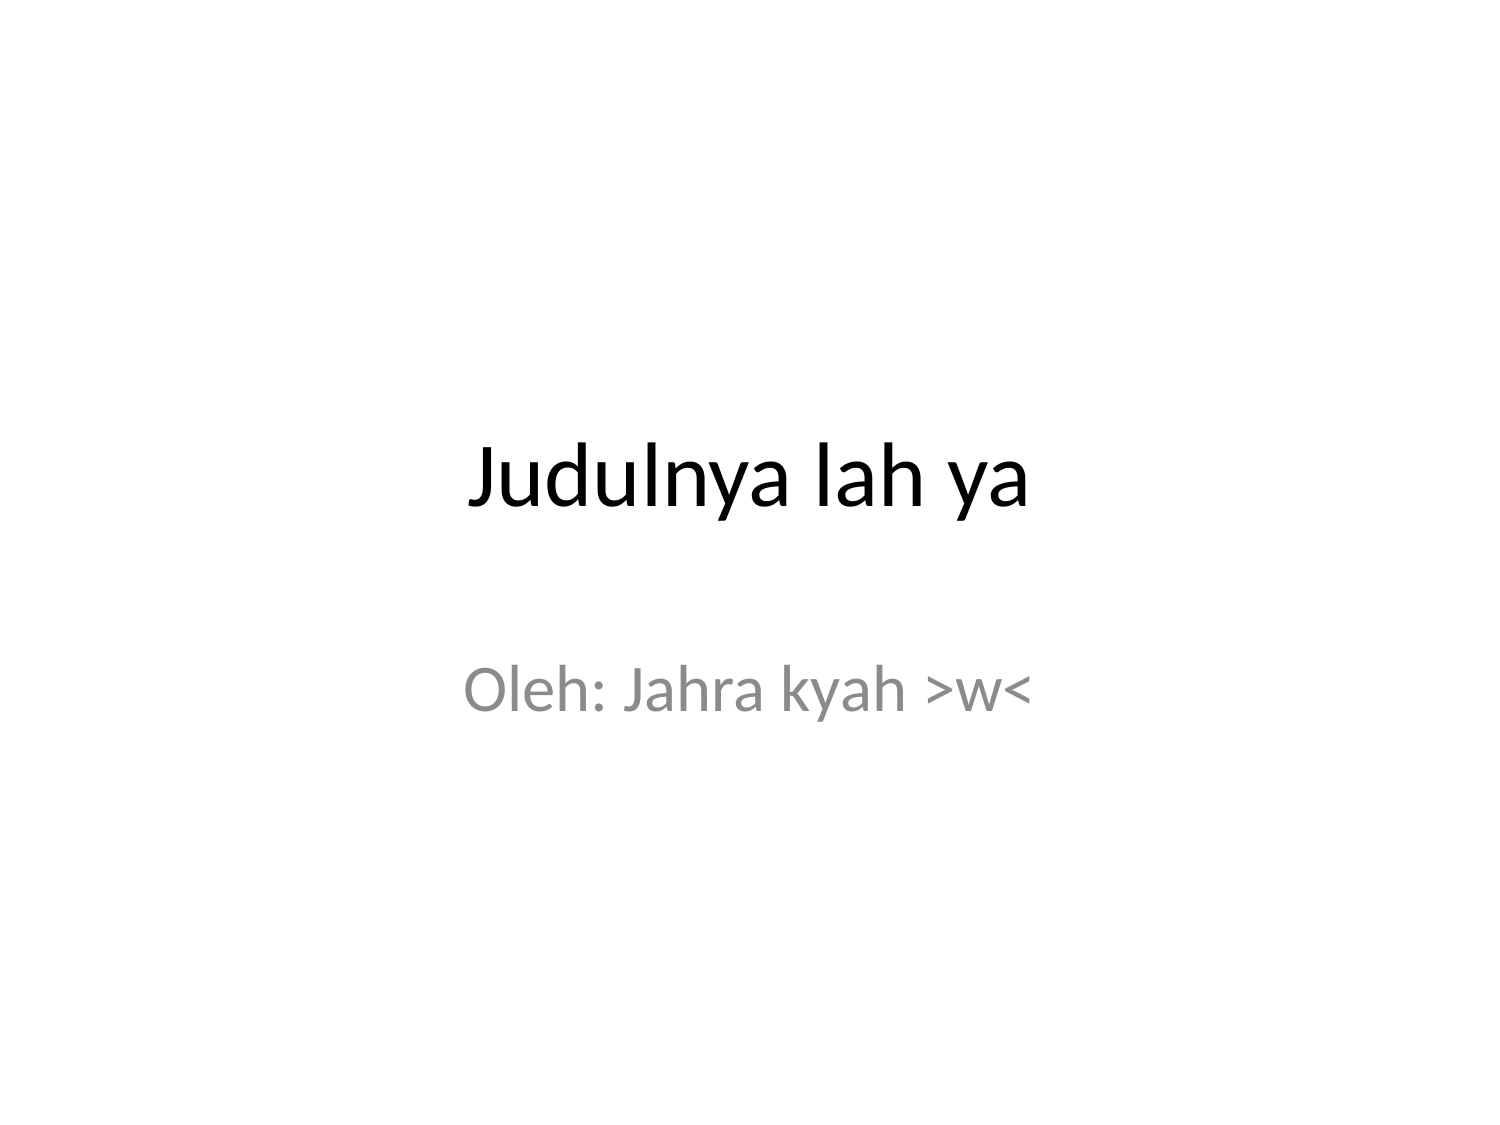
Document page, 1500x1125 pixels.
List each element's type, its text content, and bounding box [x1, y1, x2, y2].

title Judulnya lah ya [112, 349, 1388, 591]
subtitle Oleh: Jahra kyah >w< [225, 637, 1275, 925]
